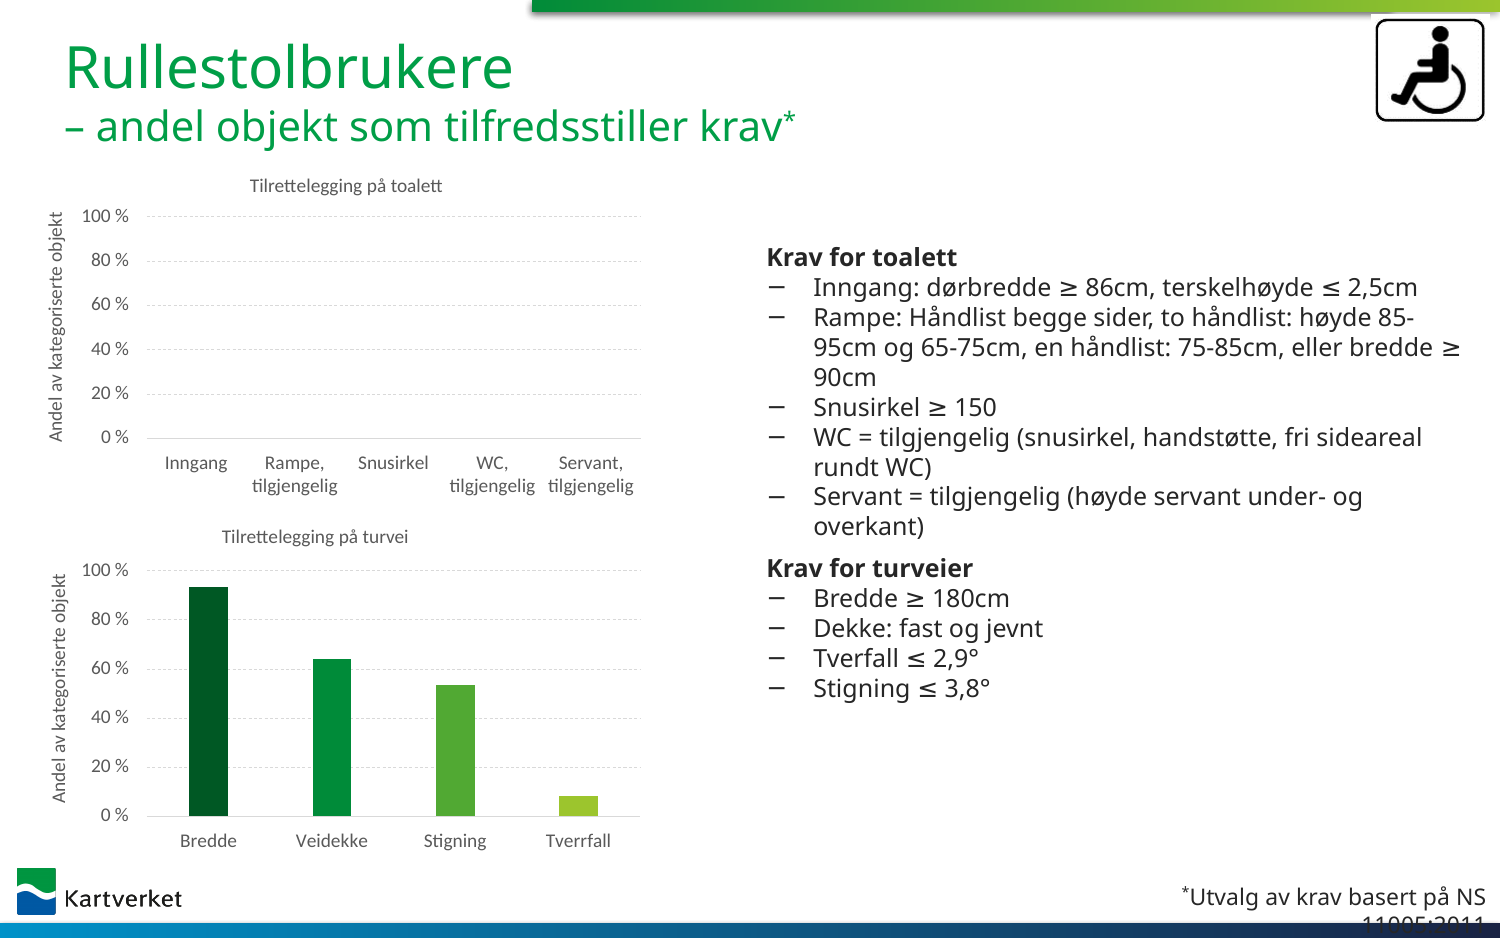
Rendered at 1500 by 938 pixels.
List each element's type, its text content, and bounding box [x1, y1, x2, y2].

text_box Rullestolbrukere – andel objekt som tilfredsstiller krav* [49, 14, 1431, 158]
picture [1371, 13, 1491, 127]
text_box Krav for turveier Bredde ≥ 180cm Dekke: fast og jevnt Tverfall ≤ 2,9° Stigning ≤ 3,8° [751, 545, 1483, 710]
text_box Krav for toalett Inngang: dørbredde ≥ 86cm, terskelhøyde ≤ 2,5cm Rampe: Håndlist begge sider, to håndlist: høyde 85-95cm og 65-75cm, en håndlist: 75-85cm, eller bredde ≥ 90cm Snusirkel ≥ 150 WC = tilgjengelig (snusirkel, handstøtte, fri sideareal rundt WC) Servant = tilgjengelig (høyde servant under- og overkant) [751, 234, 1483, 545]
picture [41, 166, 652, 505]
text_box *Utvalg av krav basert på NS 11005:2011 [1068, 873, 1500, 938]
picture [41, 520, 652, 859]
